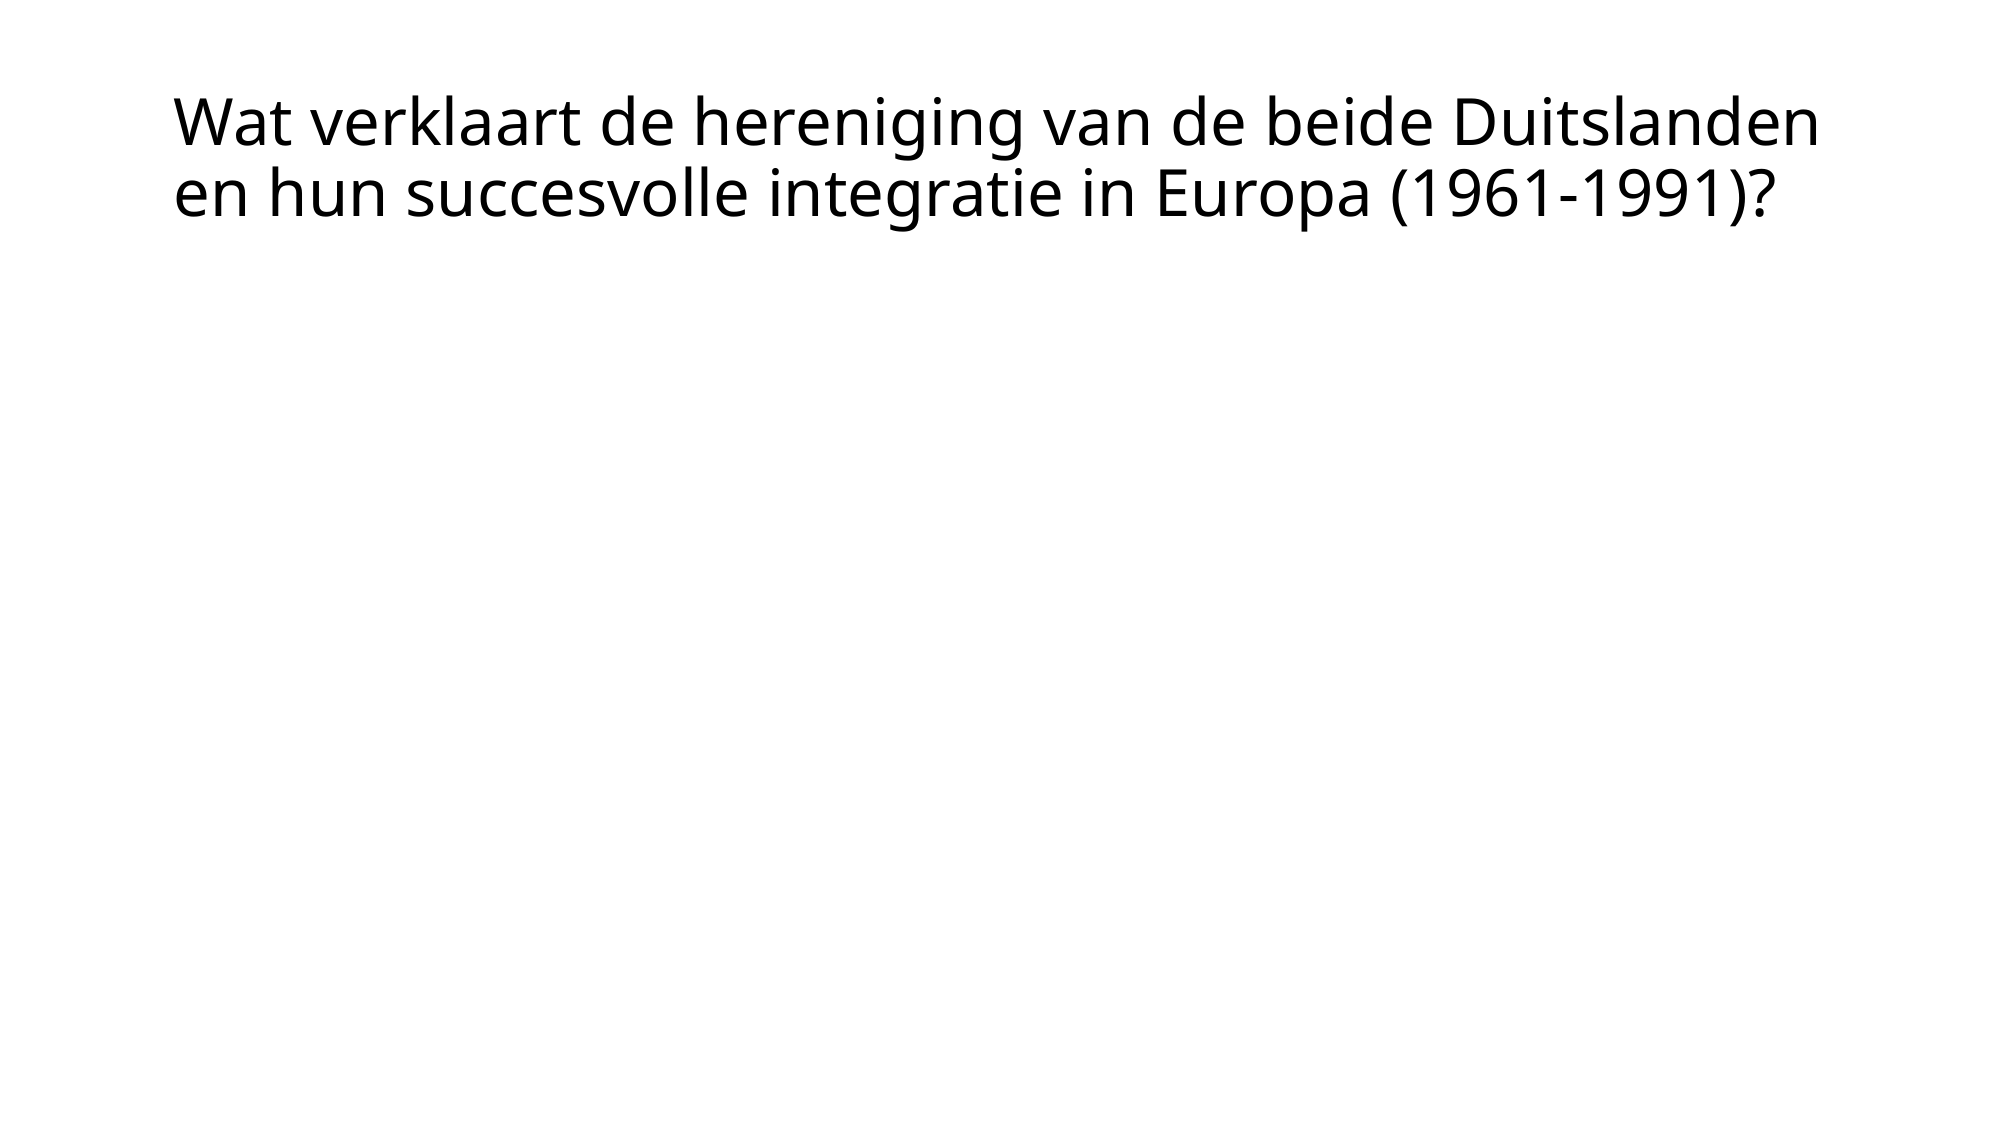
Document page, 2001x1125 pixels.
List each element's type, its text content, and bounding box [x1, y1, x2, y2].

title Wat verklaart de hereniging van de beide Duitslanden en hun succesvolle integratie in Europa (1961-1991)? [158, 51, 1884, 269]
